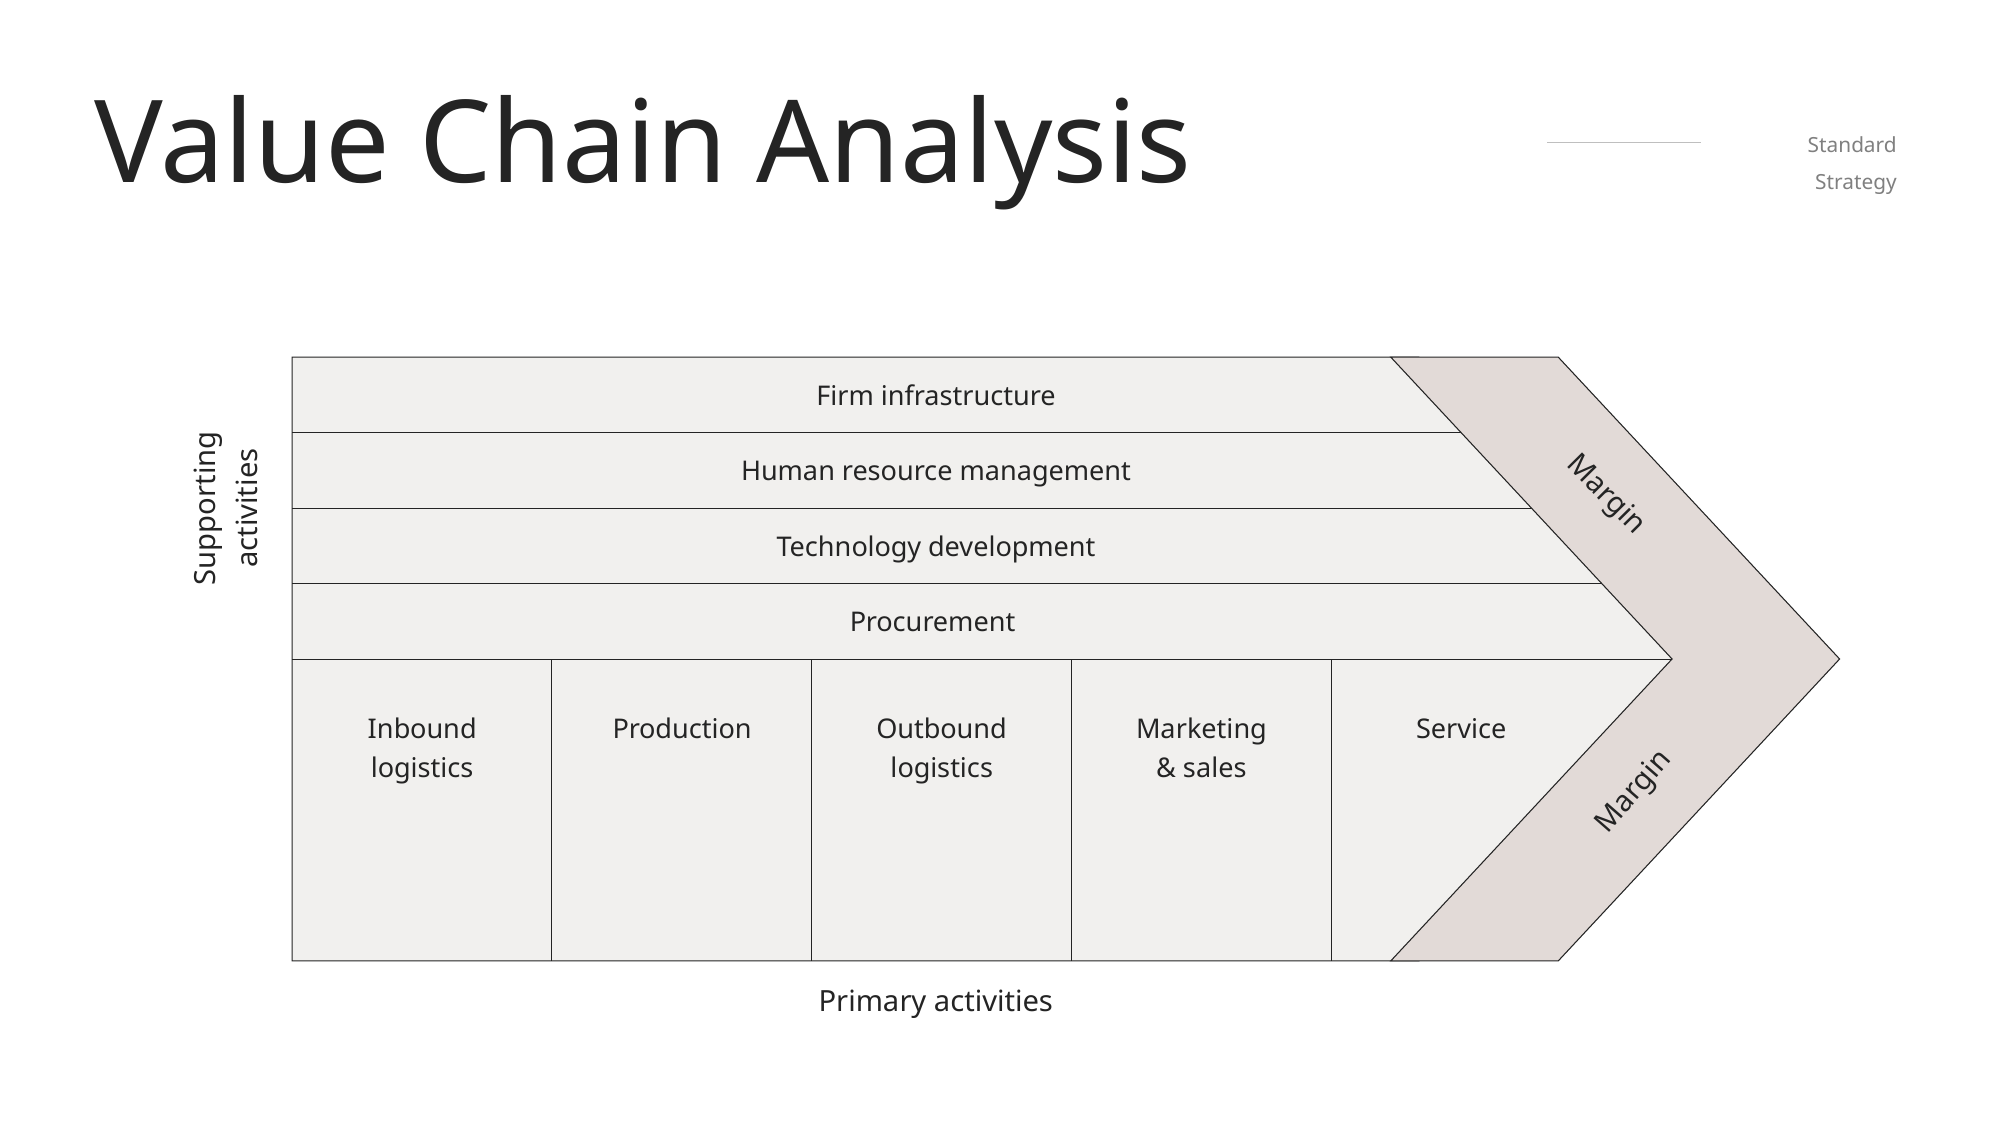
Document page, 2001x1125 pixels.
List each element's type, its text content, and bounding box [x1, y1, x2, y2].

text_box Value Chain Analysis [79, 61, 1686, 214]
text_box Primary activities [657, 975, 1214, 1025]
text_box Procurement [674, 597, 1198, 645]
text_box Production [567, 697, 797, 751]
text_box Margin [1511, 394, 1706, 591]
text_box Service [1346, 697, 1576, 751]
text_box Margin [1538, 687, 1724, 891]
text_box Human resource management [674, 446, 1198, 494]
text_box Supporting activities [171, 399, 271, 617]
text_box Standard Strategy [1720, 111, 1912, 202]
text_box Firm infrastructure [674, 370, 1198, 418]
text_box Marketing & sales [1087, 697, 1316, 790]
text_box Inbound logistics [307, 697, 537, 790]
text_box Technology development [674, 521, 1198, 569]
text_box [291, 356, 1668, 962]
text_box Outbound logistics [827, 697, 1056, 790]
text_box [1388, 356, 1842, 962]
